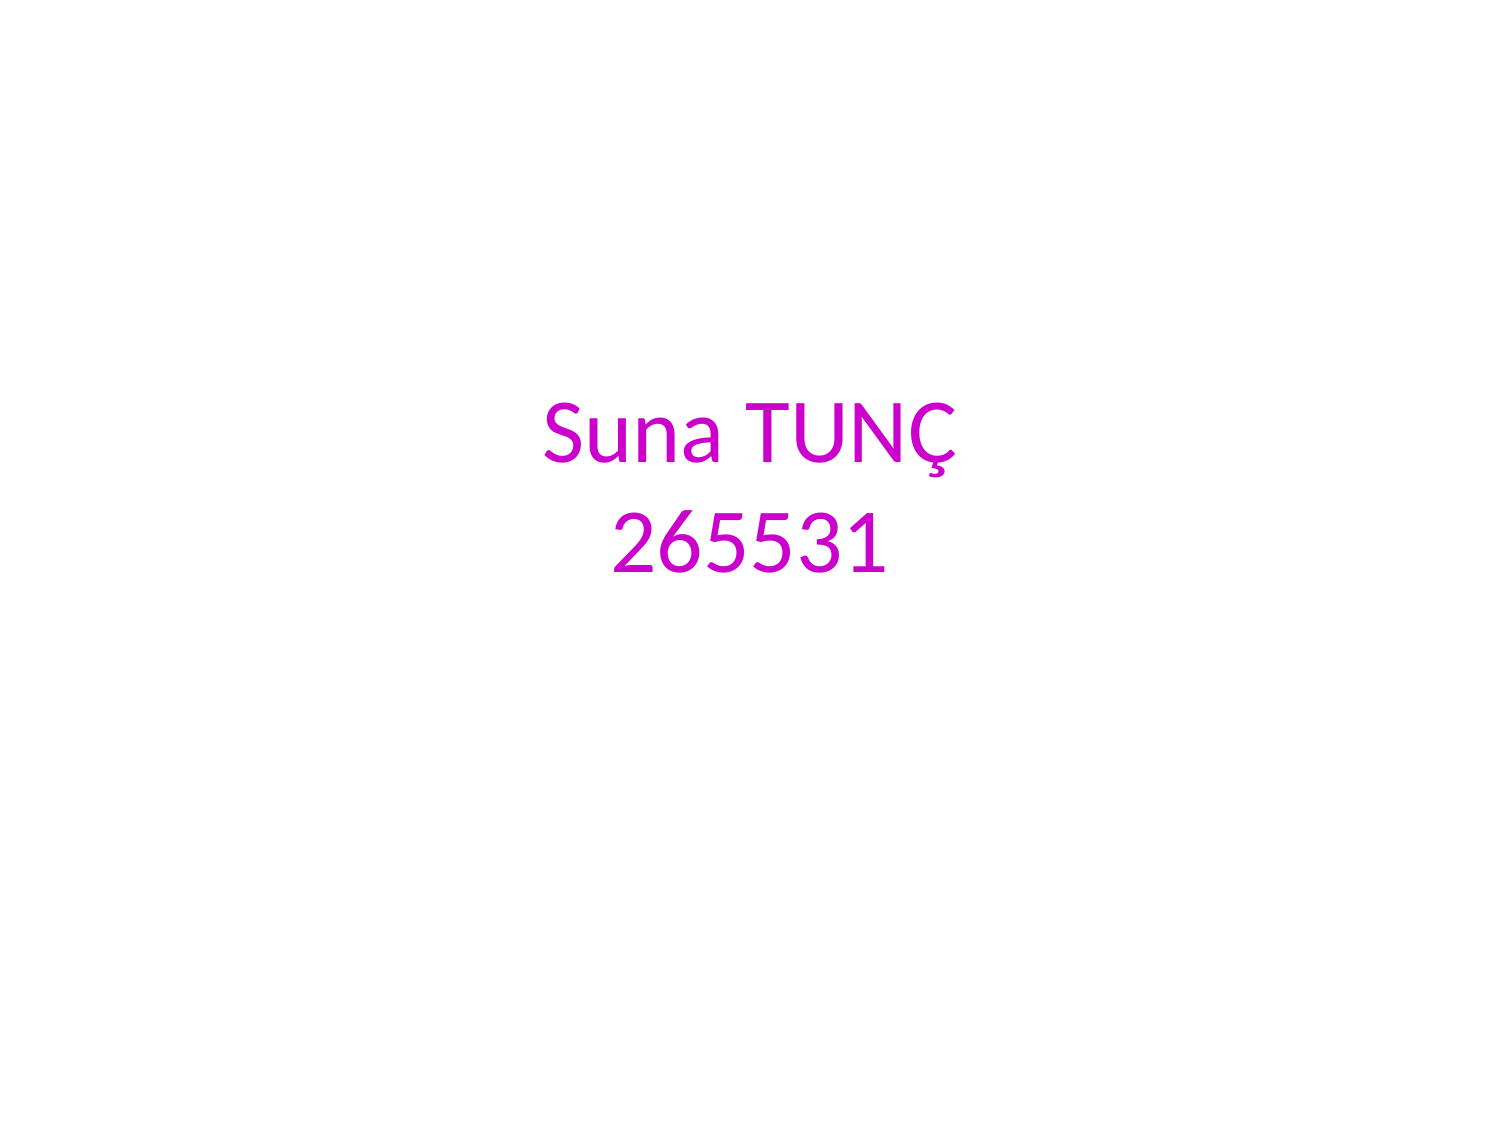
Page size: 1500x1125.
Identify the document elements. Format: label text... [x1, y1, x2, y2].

title Suna TUNÇ 265531 [75, 222, 1425, 739]
